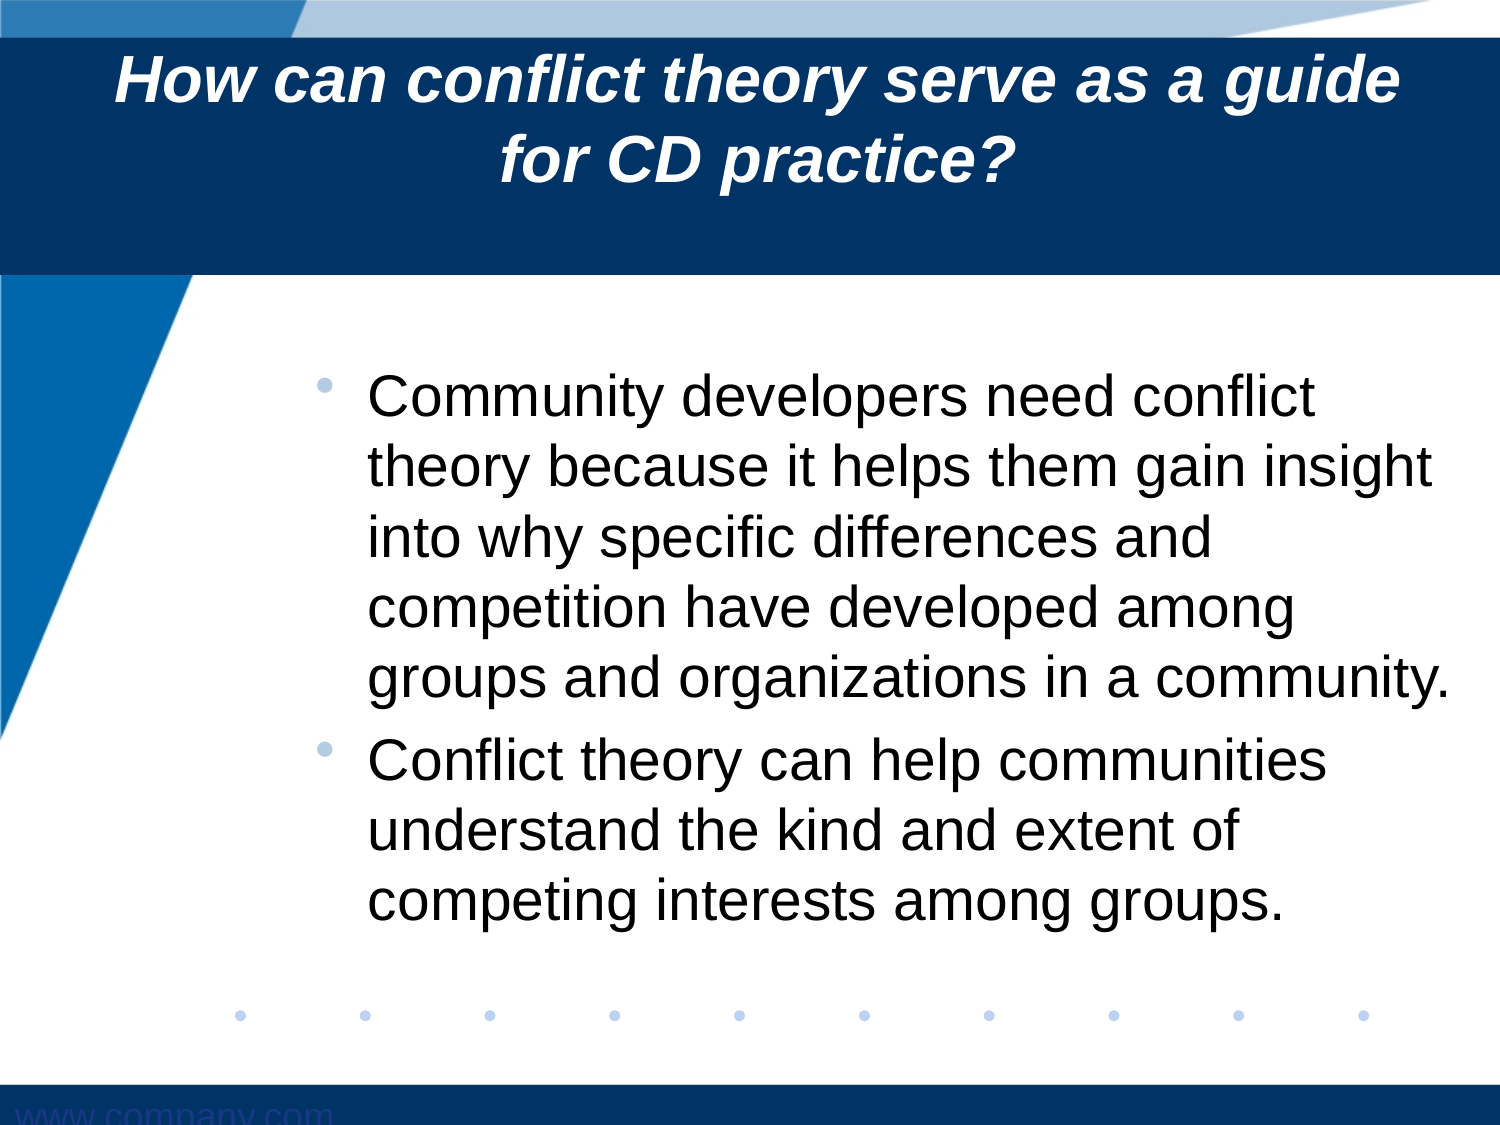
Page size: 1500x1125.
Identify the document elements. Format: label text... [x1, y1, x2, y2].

picture [0, 0, 1500, 37]
list Community developers need conflict theory because it helps them gain insight into why specific differences and competition have developed among groups and organizations in a community. Conflict theory can help communities understand the kind and extent of competing interests among groups. [299, 349, 1476, 1013]
title How can conflict theory serve as a guide for CD practice? [0, 37, 1500, 276]
picture [0, 276, 1500, 842]
